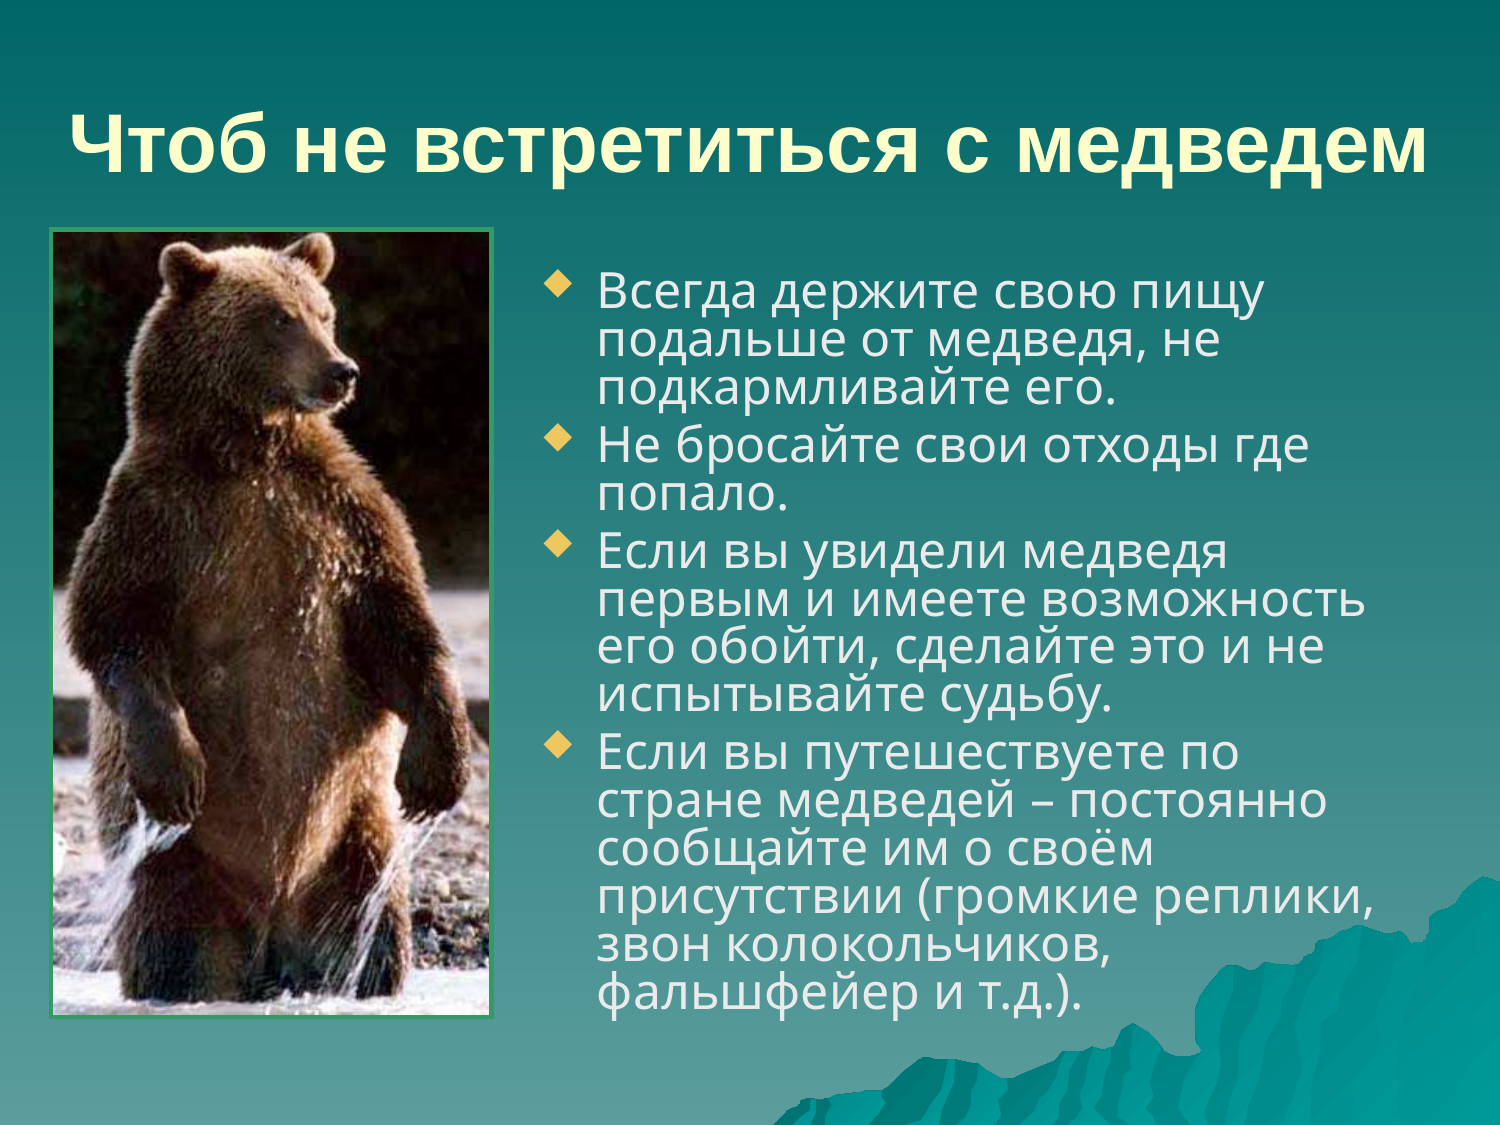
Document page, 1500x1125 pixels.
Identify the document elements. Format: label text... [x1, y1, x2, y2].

picture [52, 231, 490, 1015]
title Чтоб не встретиться с медведем [0, 45, 1500, 233]
list Всегда держите свою пищу подальше от медведя, не подкармливайте его. Не бросайте свои отходы где попало. Если вы увидели медведя первым и имеете возможность его обойти, сделайте это и не испытывайте судьбу. Если вы путешествуете по стране медведей – постоянно сообщайте им о своём присутствии (громкие реплики, звон колокольчиков, фальшфейер и т.д.). [525, 262, 1426, 1095]
